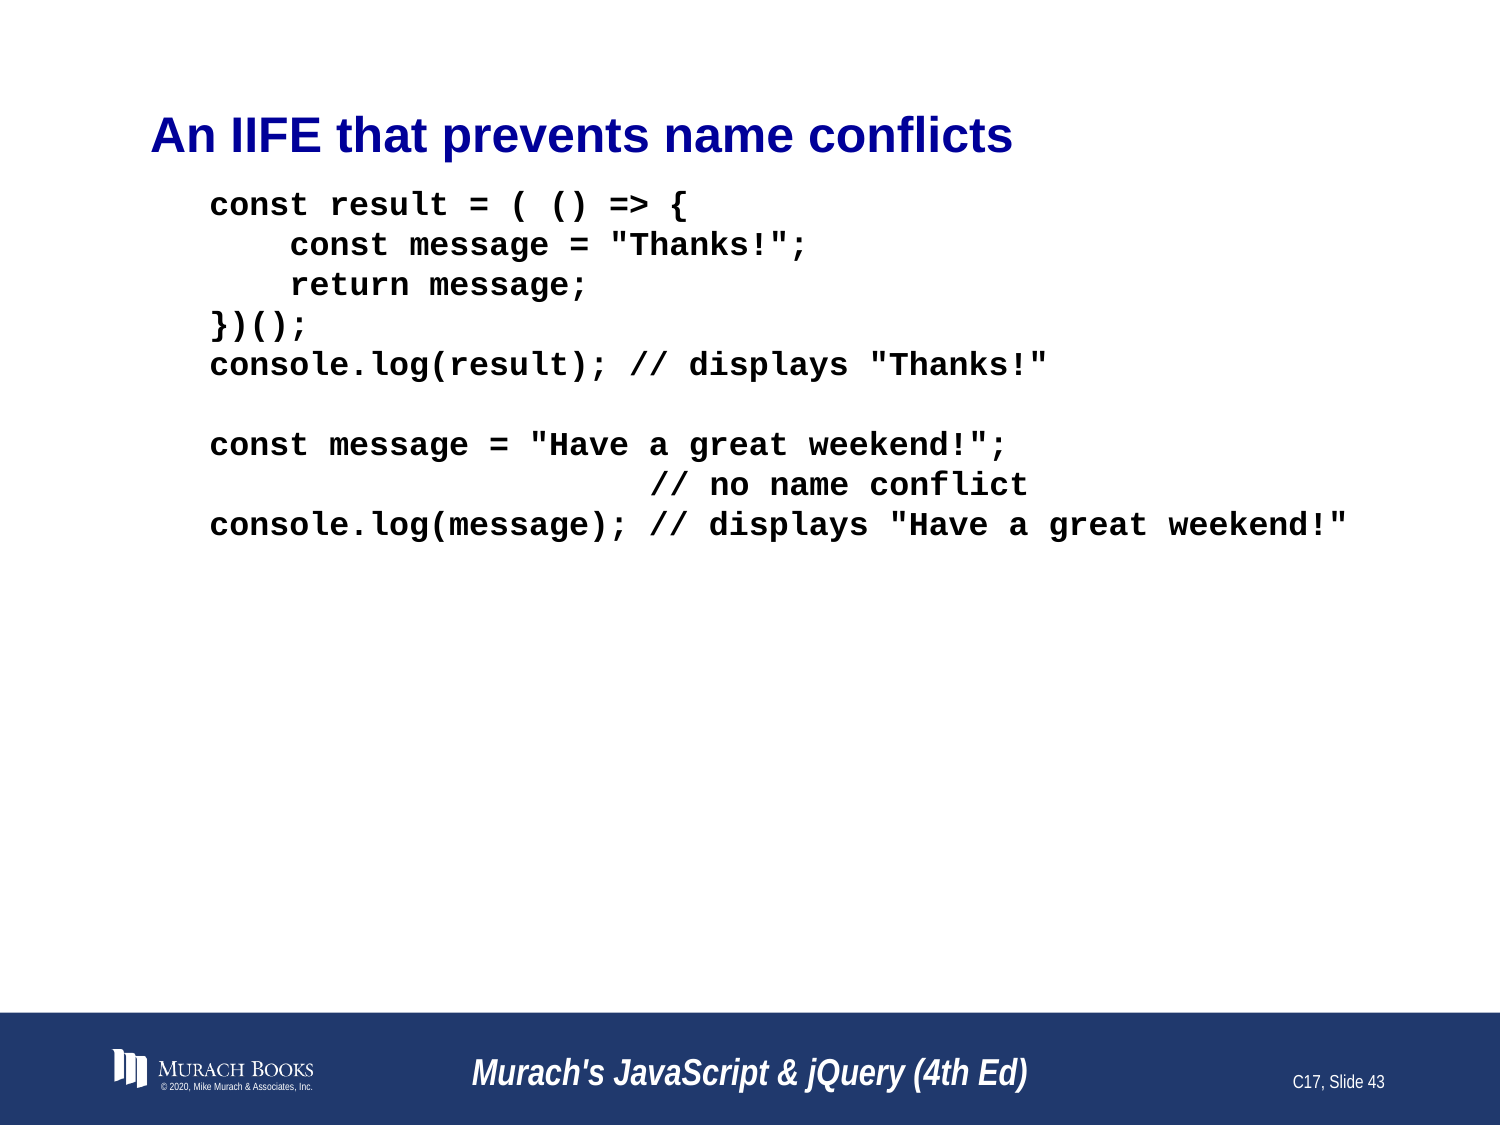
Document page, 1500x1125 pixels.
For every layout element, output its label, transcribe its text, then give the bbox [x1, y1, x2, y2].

slide_number Murach's JavaScript & jQuery (4th Ed) [463, 1025, 1050, 1100]
title An IIFE that prevents name conflicts [150, 102, 1350, 164]
slide_number C17, Slide 43 [1087, 1025, 1400, 1100]
list const result = ( () => { const message = "Thanks!"; return message; })(); console.log(result); // displays "Thanks!" const message = "Have a great weekend!"; // no name conflict console.log(message); // displays "Have a great weekend!" [137, 174, 1375, 975]
footer © 2020, Mike Murach & Associates, Inc. [12, 1025, 463, 1100]
